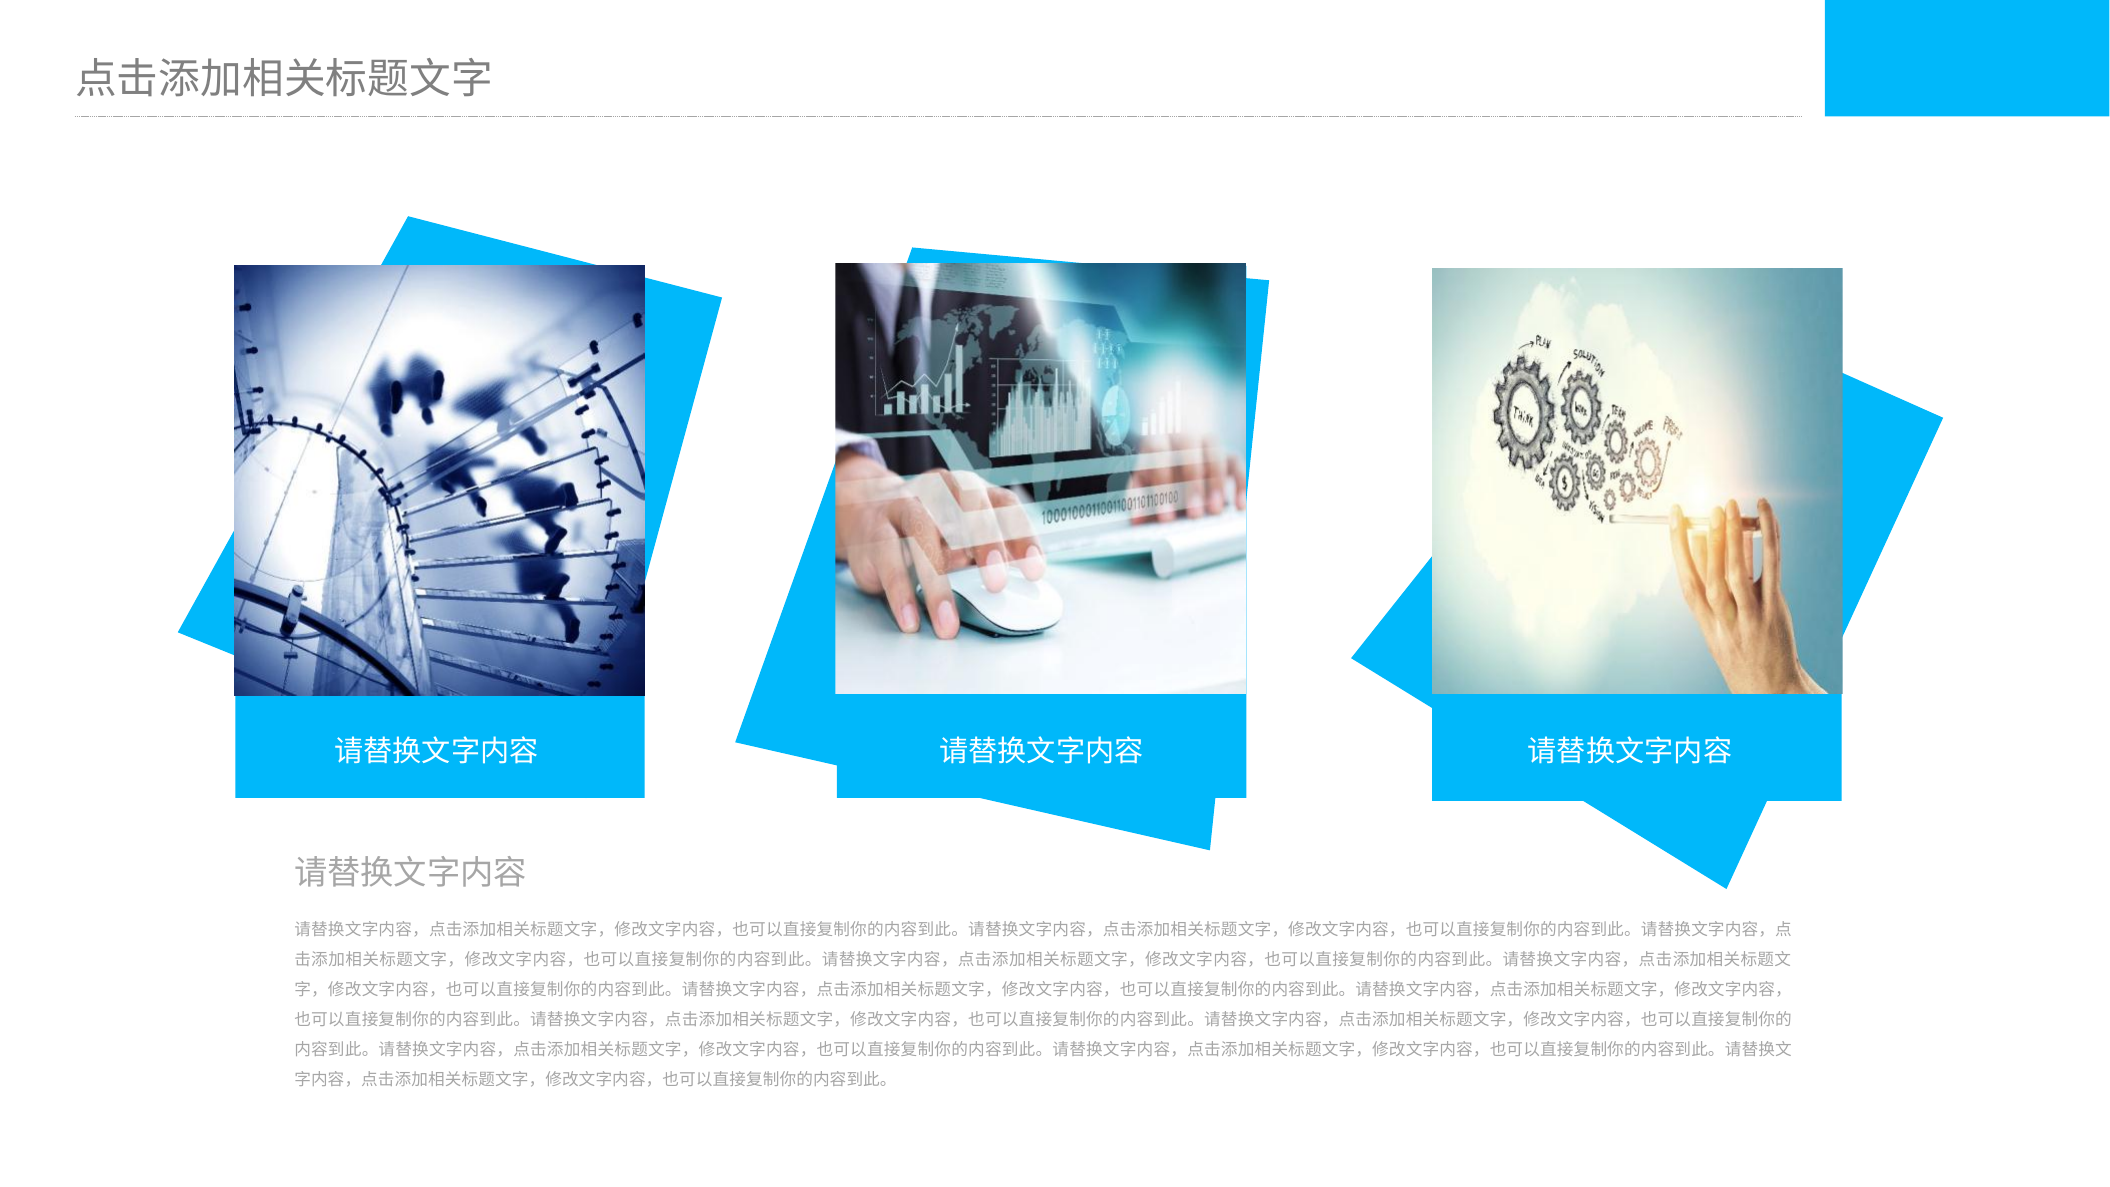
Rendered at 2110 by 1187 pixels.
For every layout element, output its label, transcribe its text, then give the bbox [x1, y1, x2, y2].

text_box [980, 798, 1216, 823]
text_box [279, 823, 1809, 1099]
text_box [907, 247, 1071, 262]
text_box 点击添加相关标题文字 [59, 44, 563, 107]
text_box [1844, 373, 1944, 634]
text_box 请替换文字内容 [1512, 707, 1748, 775]
text_box [836, 694, 1247, 798]
text_box [646, 277, 723, 578]
text_box [1583, 801, 1767, 823]
text_box [1431, 268, 1844, 694]
text_box [1247, 278, 1270, 494]
text_box [834, 262, 1247, 694]
text_box [1351, 557, 1432, 708]
text_box [177, 532, 233, 655]
text_box 请替换文字内容 [319, 707, 554, 775]
text_box [381, 216, 597, 265]
text_box 请替换文字内容 [924, 707, 1159, 775]
text_box [735, 466, 836, 766]
text_box [235, 697, 645, 798]
text_box [233, 265, 646, 697]
text_box [1432, 694, 1842, 801]
